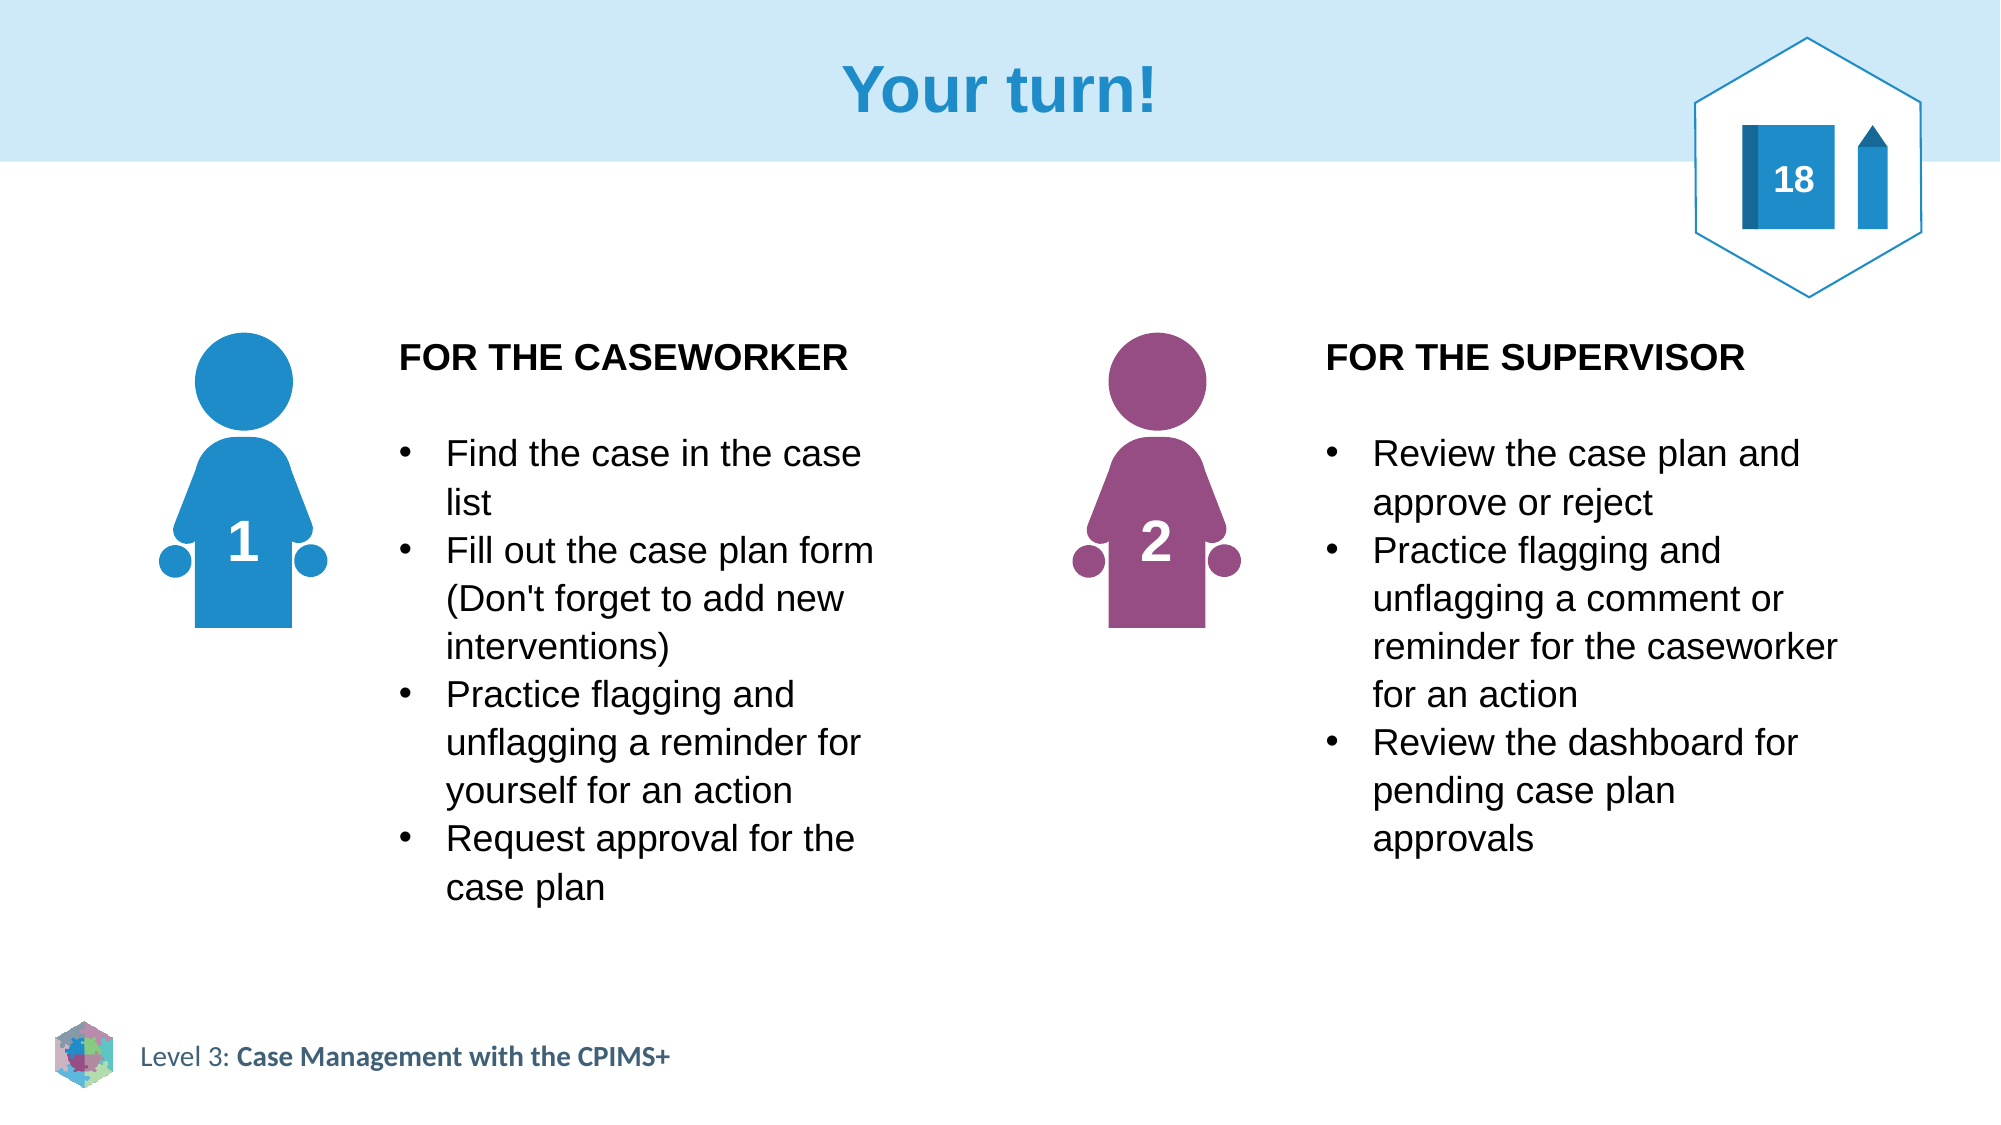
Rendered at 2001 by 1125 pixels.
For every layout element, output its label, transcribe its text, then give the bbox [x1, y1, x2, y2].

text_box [1677, 55, 1939, 280]
title Your turn! [137, 19, 1863, 163]
picture [55, 1021, 113, 1088]
text_box FOR THE SUPERVISOR Review the case plan and approve or reject Practice flagging and unflagging a comment or reminder for the caseworker for an action Review the dashboard for pending case plan approvals [1310, 322, 1860, 867]
text_box FOR THE CASEWORKER Find the case in the case list Fill out the case plan form (Don't forget to add new interventions) Practice flagging and unflagging a reminder for yourself for an action Request approval for the case plan [384, 322, 934, 915]
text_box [165, 332, 322, 628]
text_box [1078, 332, 1235, 628]
